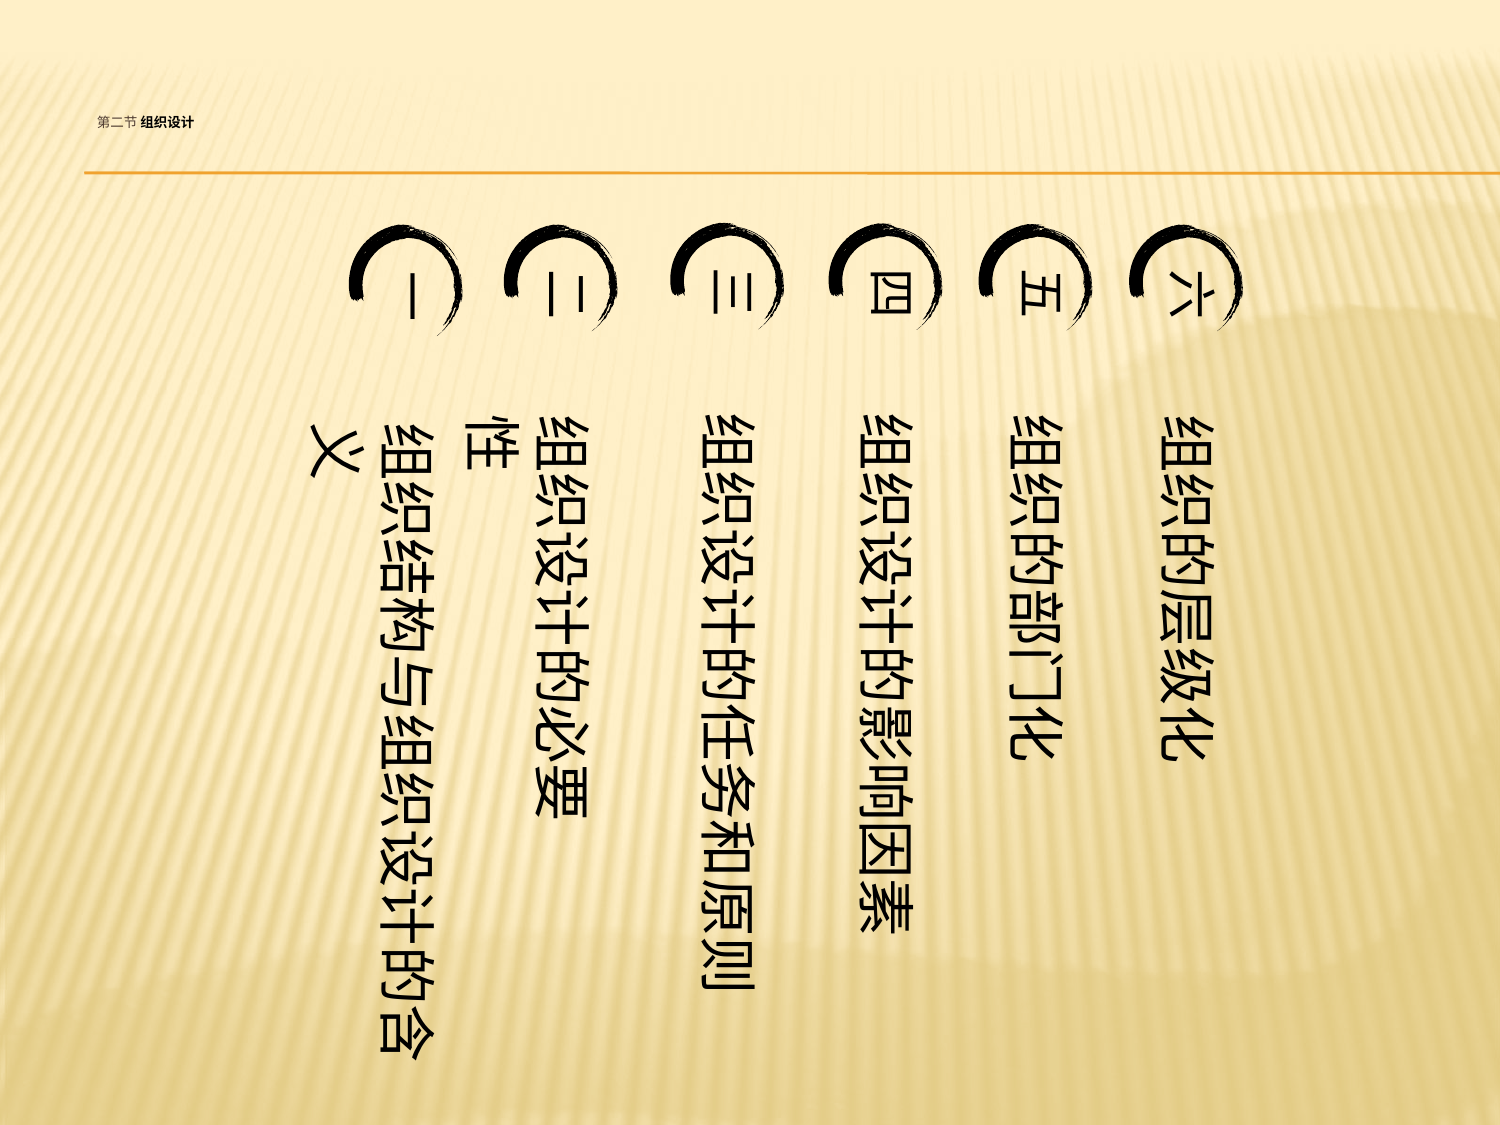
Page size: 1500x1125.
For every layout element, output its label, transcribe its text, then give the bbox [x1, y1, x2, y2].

title 第二节 组织设计 [82, 82, 1432, 155]
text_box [1128, 224, 1244, 1106]
list [81, 201, 1426, 972]
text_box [669, 222, 785, 1104]
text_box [828, 222, 943, 1105]
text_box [978, 223, 1093, 1105]
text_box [348, 224, 463, 1125]
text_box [503, 224, 618, 890]
